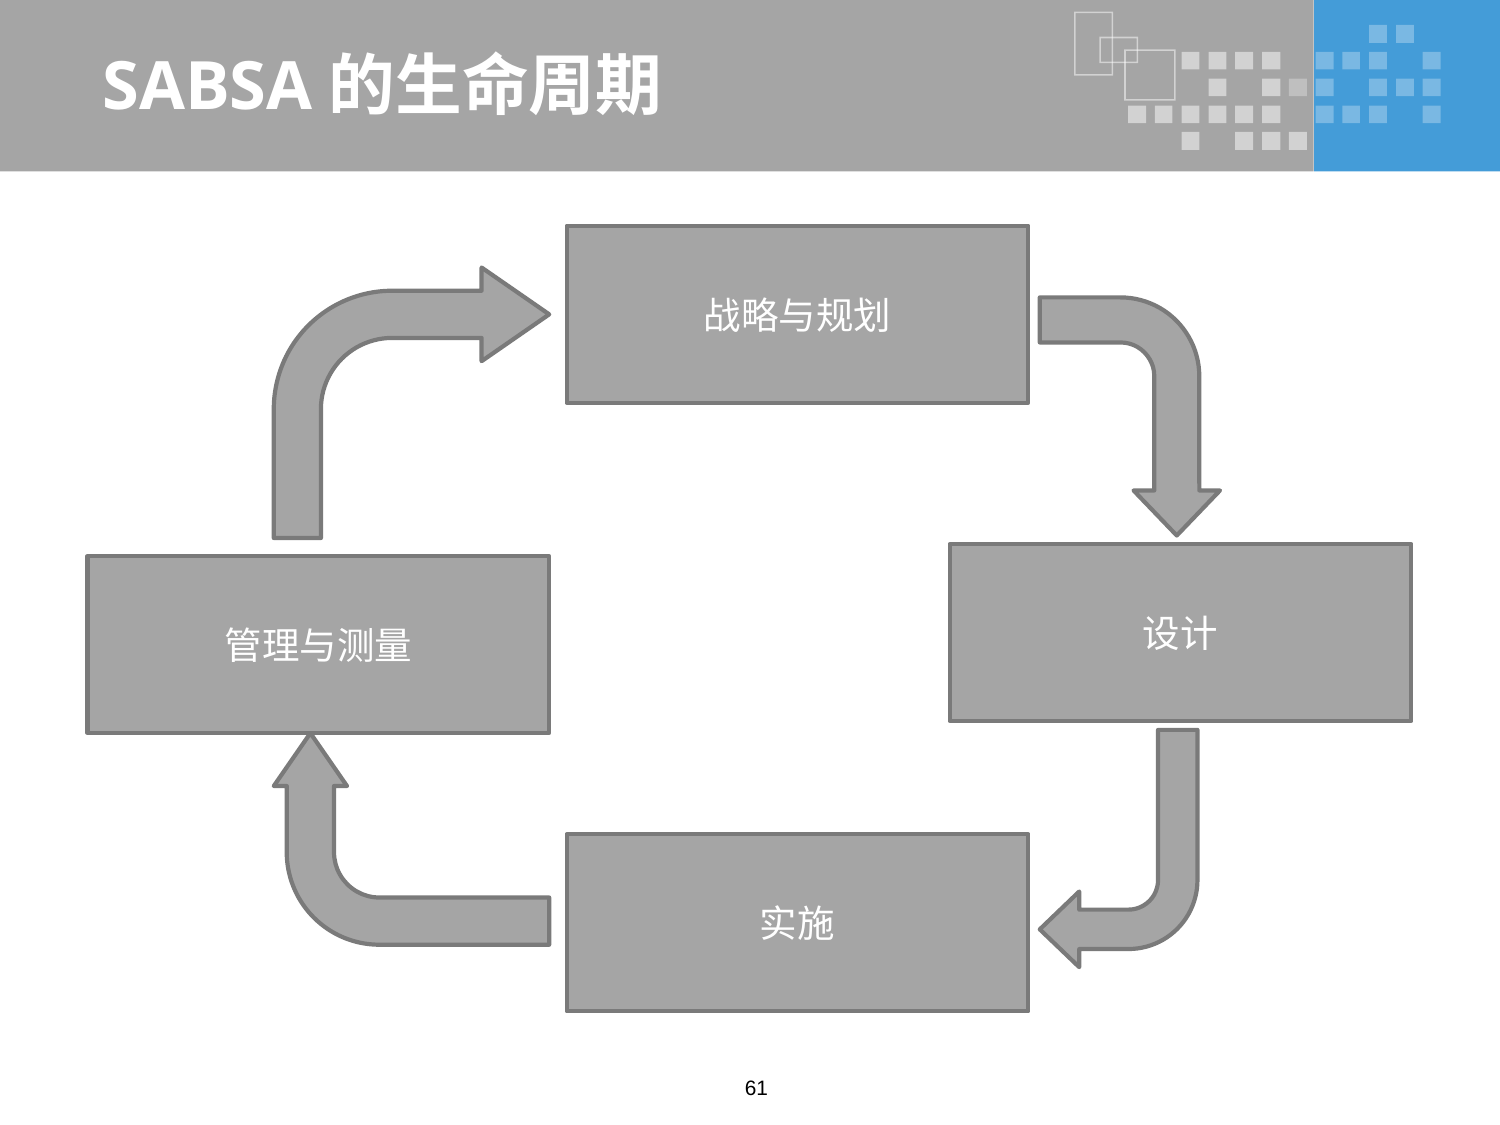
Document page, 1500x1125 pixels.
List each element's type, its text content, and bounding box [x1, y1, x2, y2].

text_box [87, 225, 1412, 1012]
slide_number 61 [687, 1066, 826, 1111]
title SABSA的生命周期 [87, 42, 1252, 123]
